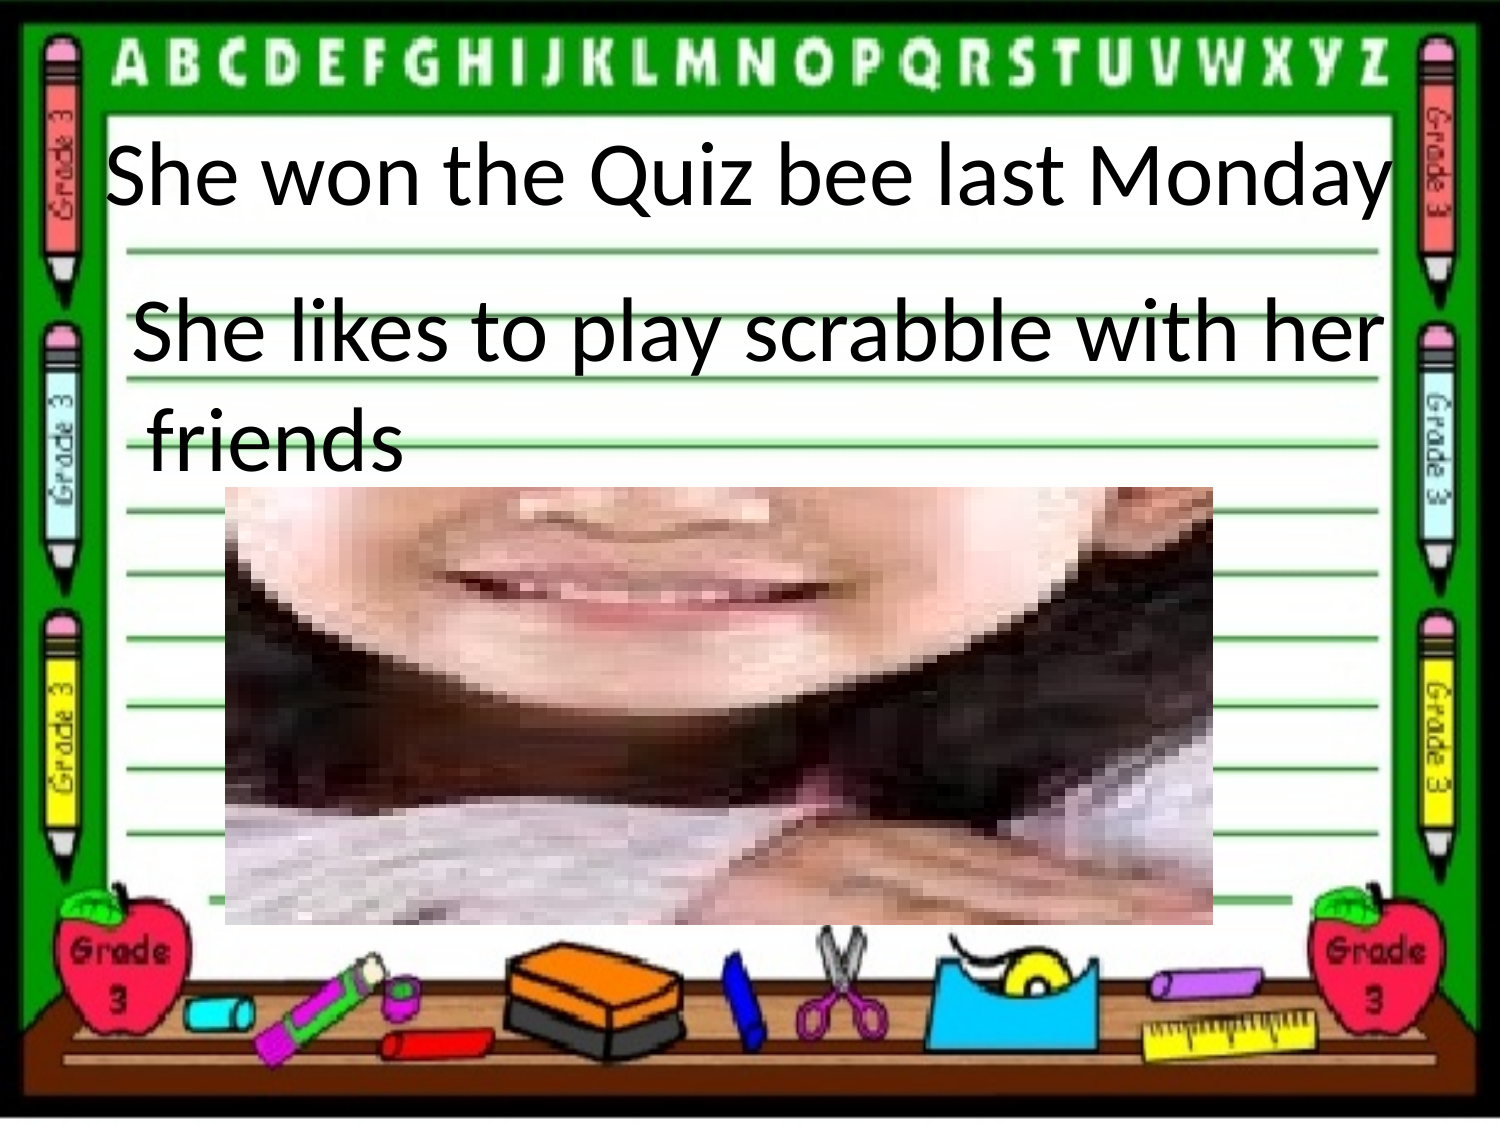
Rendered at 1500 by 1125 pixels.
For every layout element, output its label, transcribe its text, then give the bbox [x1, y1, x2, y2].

title She won the Quiz bee last Monday [75, 75, 1425, 262]
list She likes to play scrabble with her friends [75, 262, 1425, 1005]
picture [0, 0, 1500, 1125]
